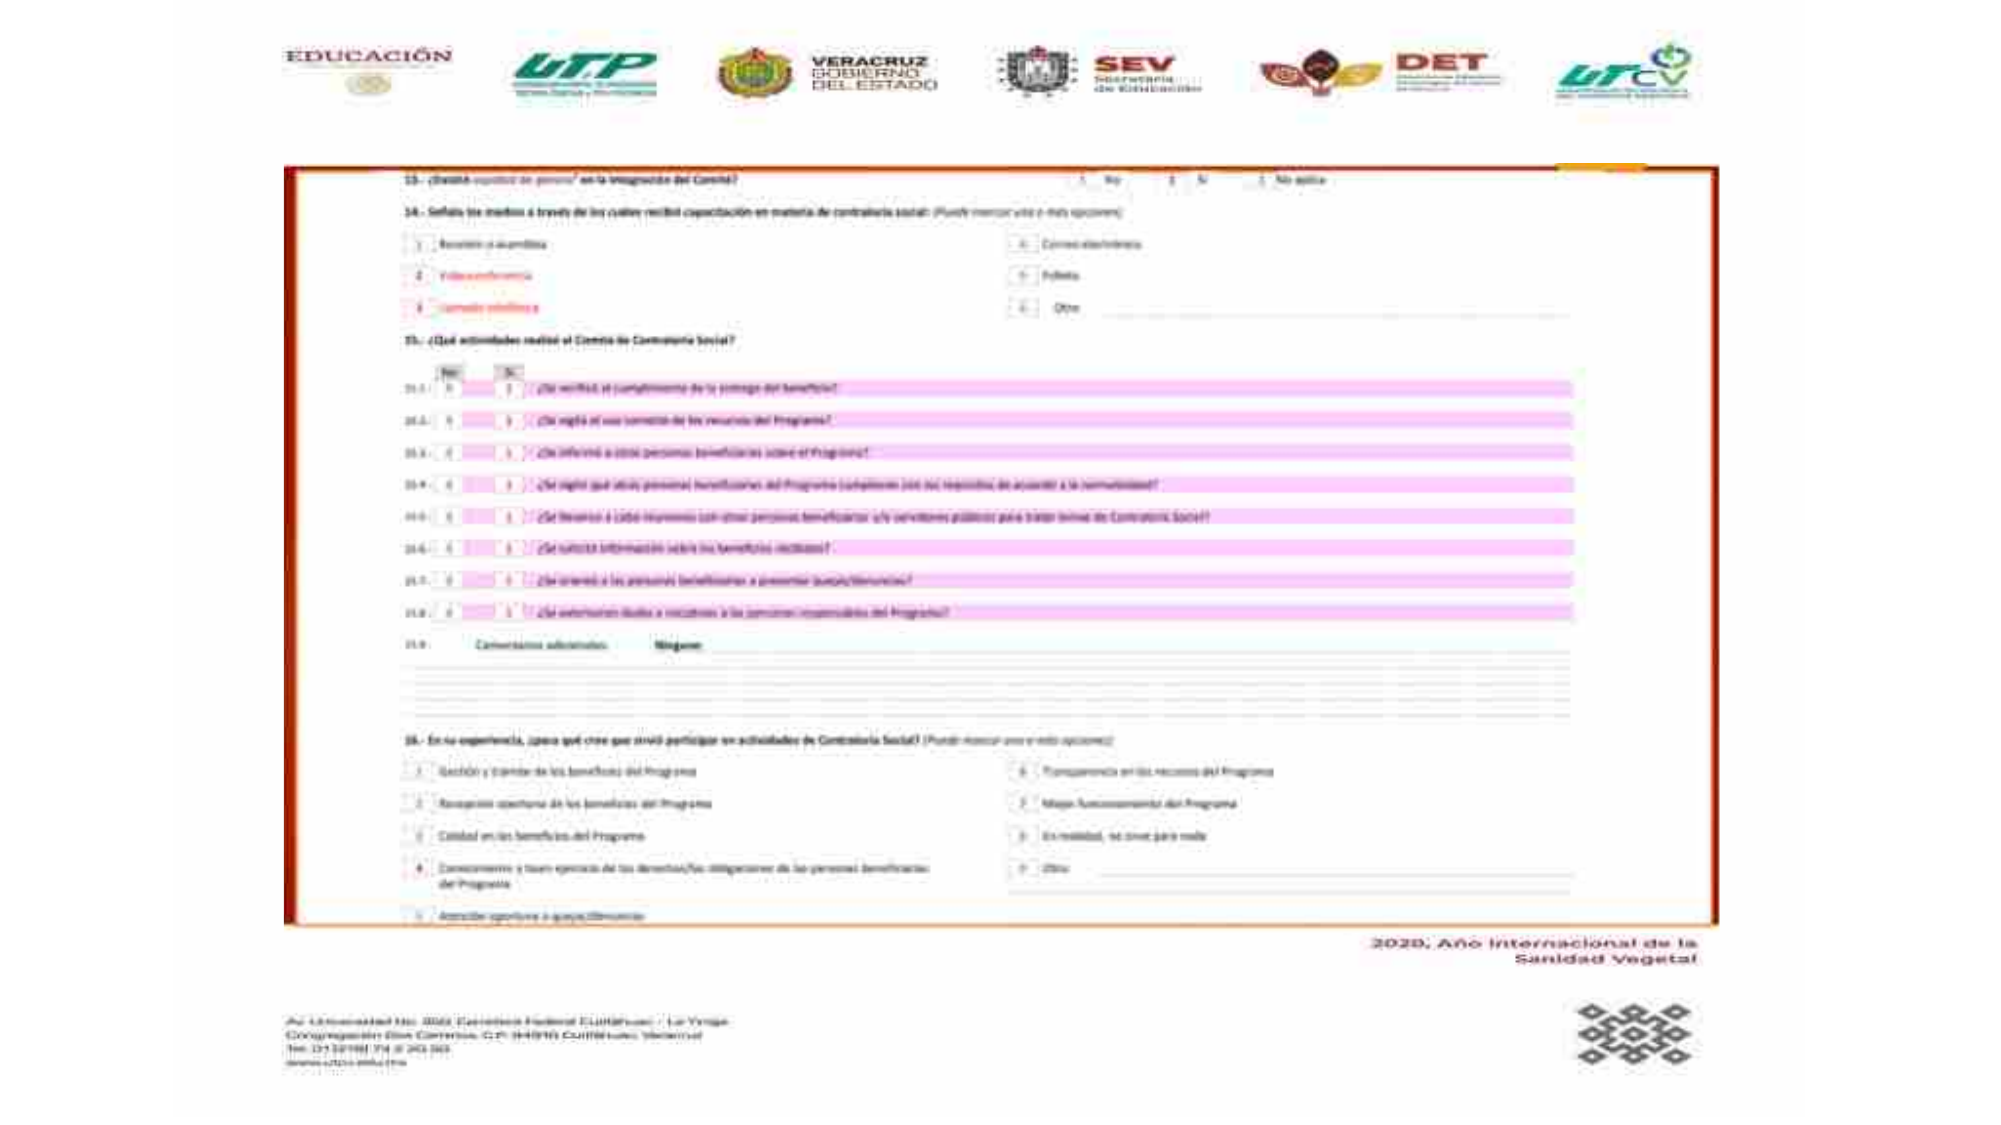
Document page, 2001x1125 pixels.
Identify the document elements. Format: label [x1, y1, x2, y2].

picture [173, 0, 1805, 1117]
